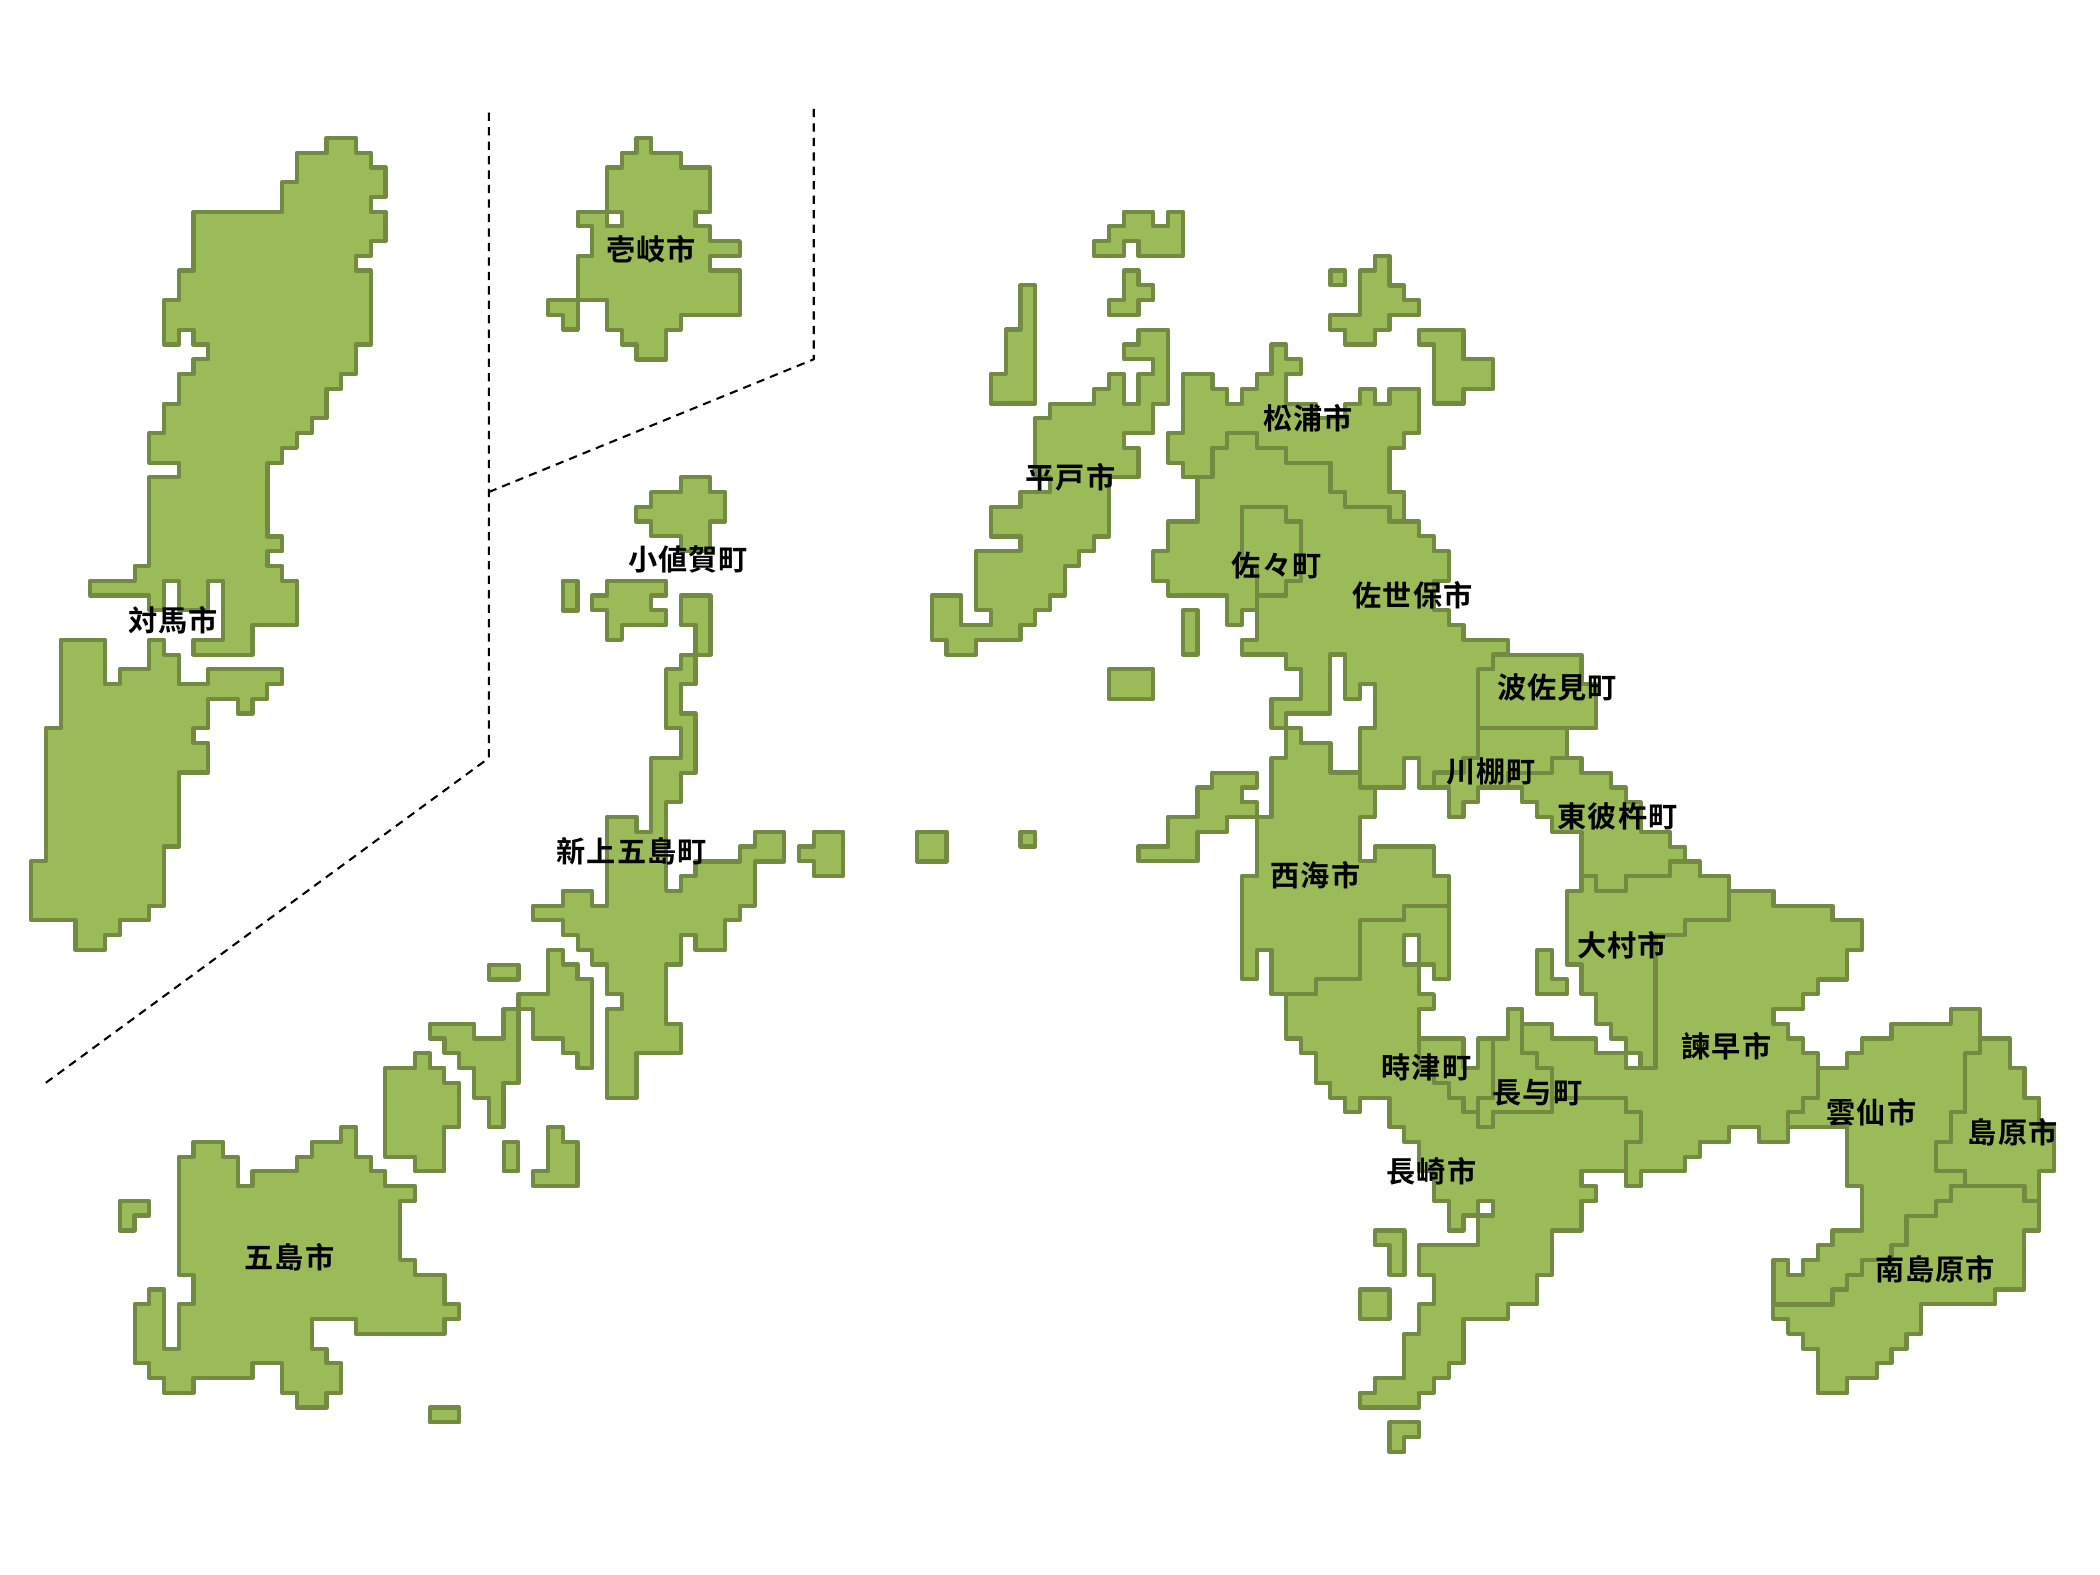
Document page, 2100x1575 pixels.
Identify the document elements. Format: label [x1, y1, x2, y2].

text_box [30, 107, 2074, 1453]
